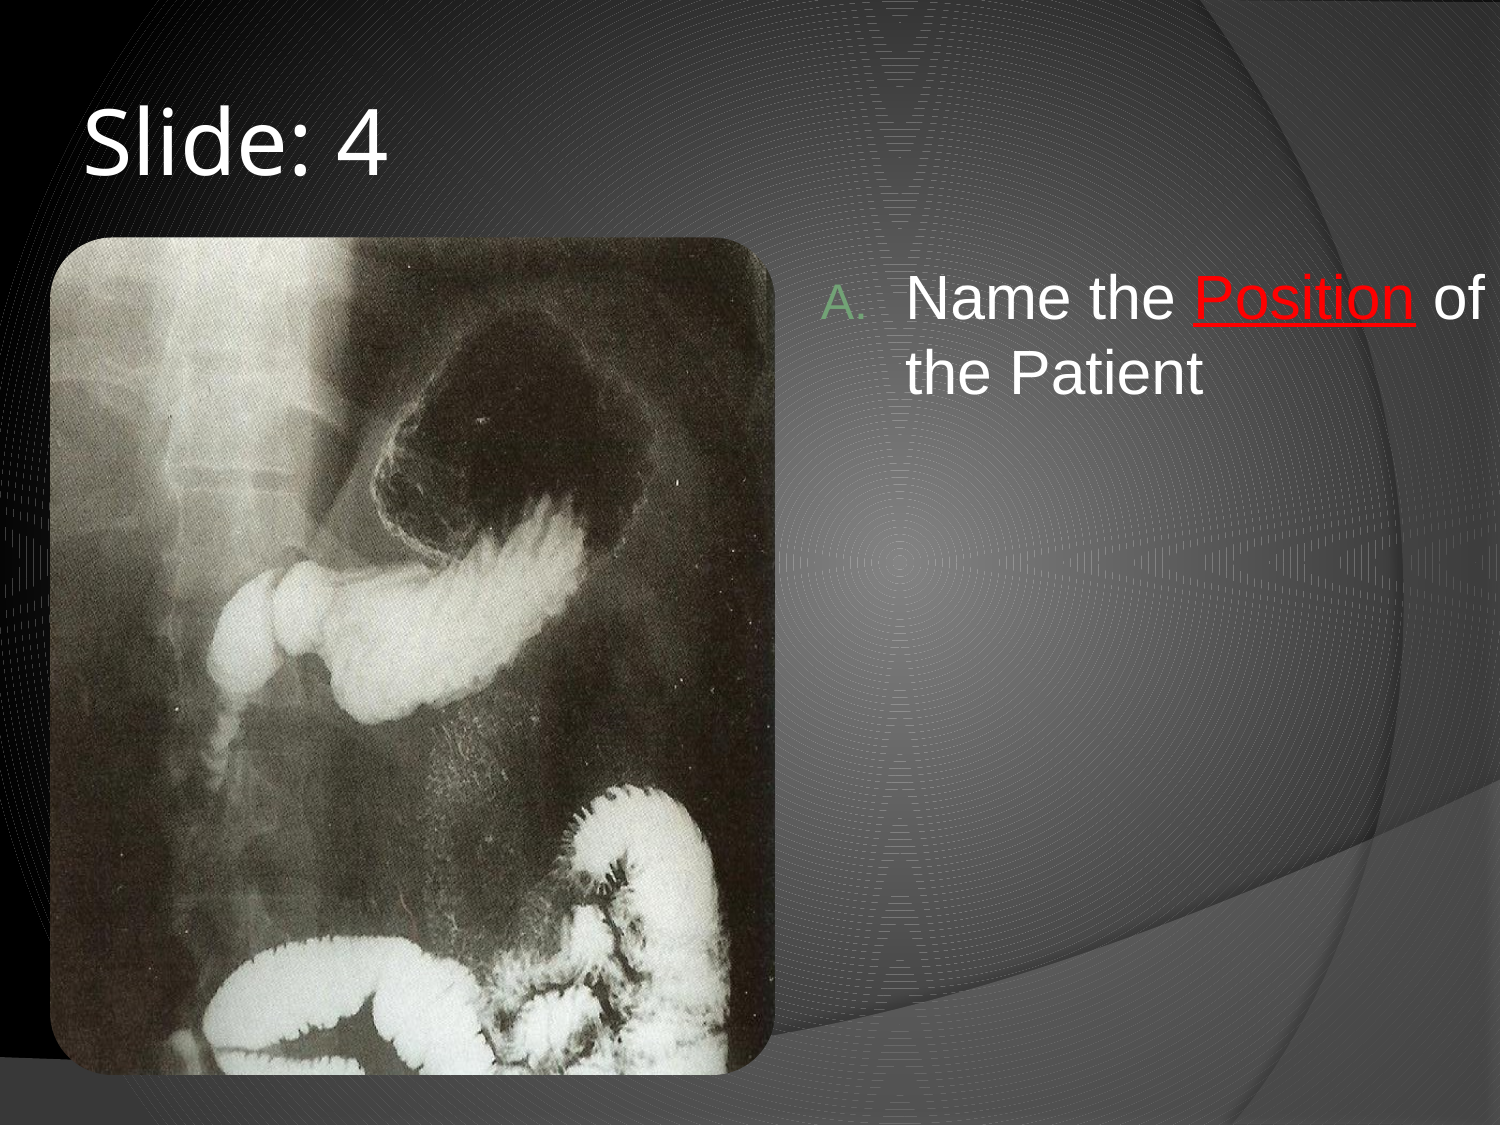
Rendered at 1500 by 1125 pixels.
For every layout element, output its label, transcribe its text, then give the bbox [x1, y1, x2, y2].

picture [49, 237, 776, 1076]
list Name the Position of the Patient [800, 249, 1500, 1000]
title Slide: 4 [75, 45, 1300, 233]
